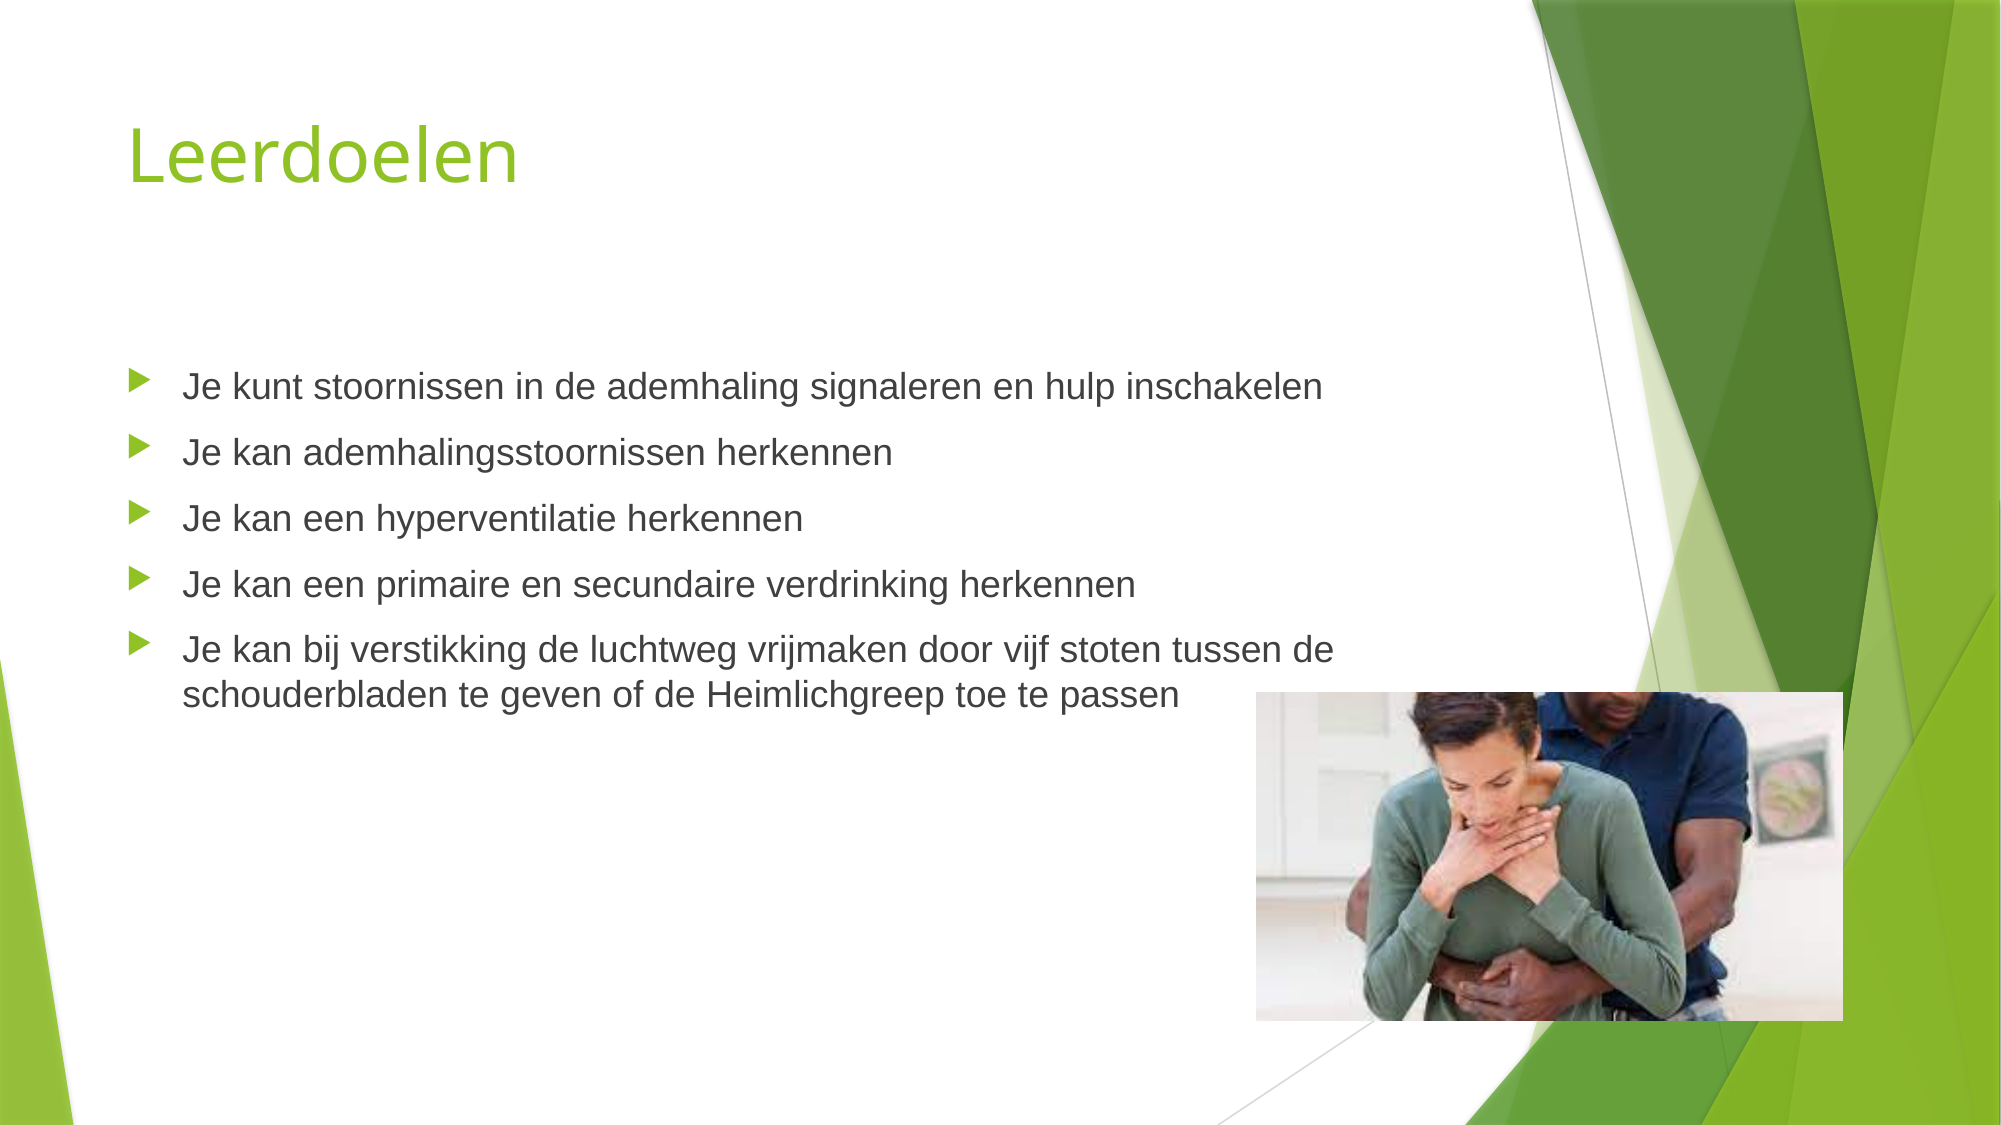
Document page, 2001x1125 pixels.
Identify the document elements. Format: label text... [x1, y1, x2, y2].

list Je kunt stoornissen in de ademhaling signaleren en hulp inschakelen Je kan ademhalingsstoornissen herkennen Je kan een hyperventilatie herkennen Je kan een primaire en secundaire verdrinking herkennen Je kan bij verstikking de luchtweg vrijmaken door vijf stoten tussen de schouderbladen te geven of de Heimlichgreep toe te passen [111, 354, 1522, 992]
picture [1255, 691, 1843, 1021]
title Leerdoelen [111, 99, 1522, 317]
